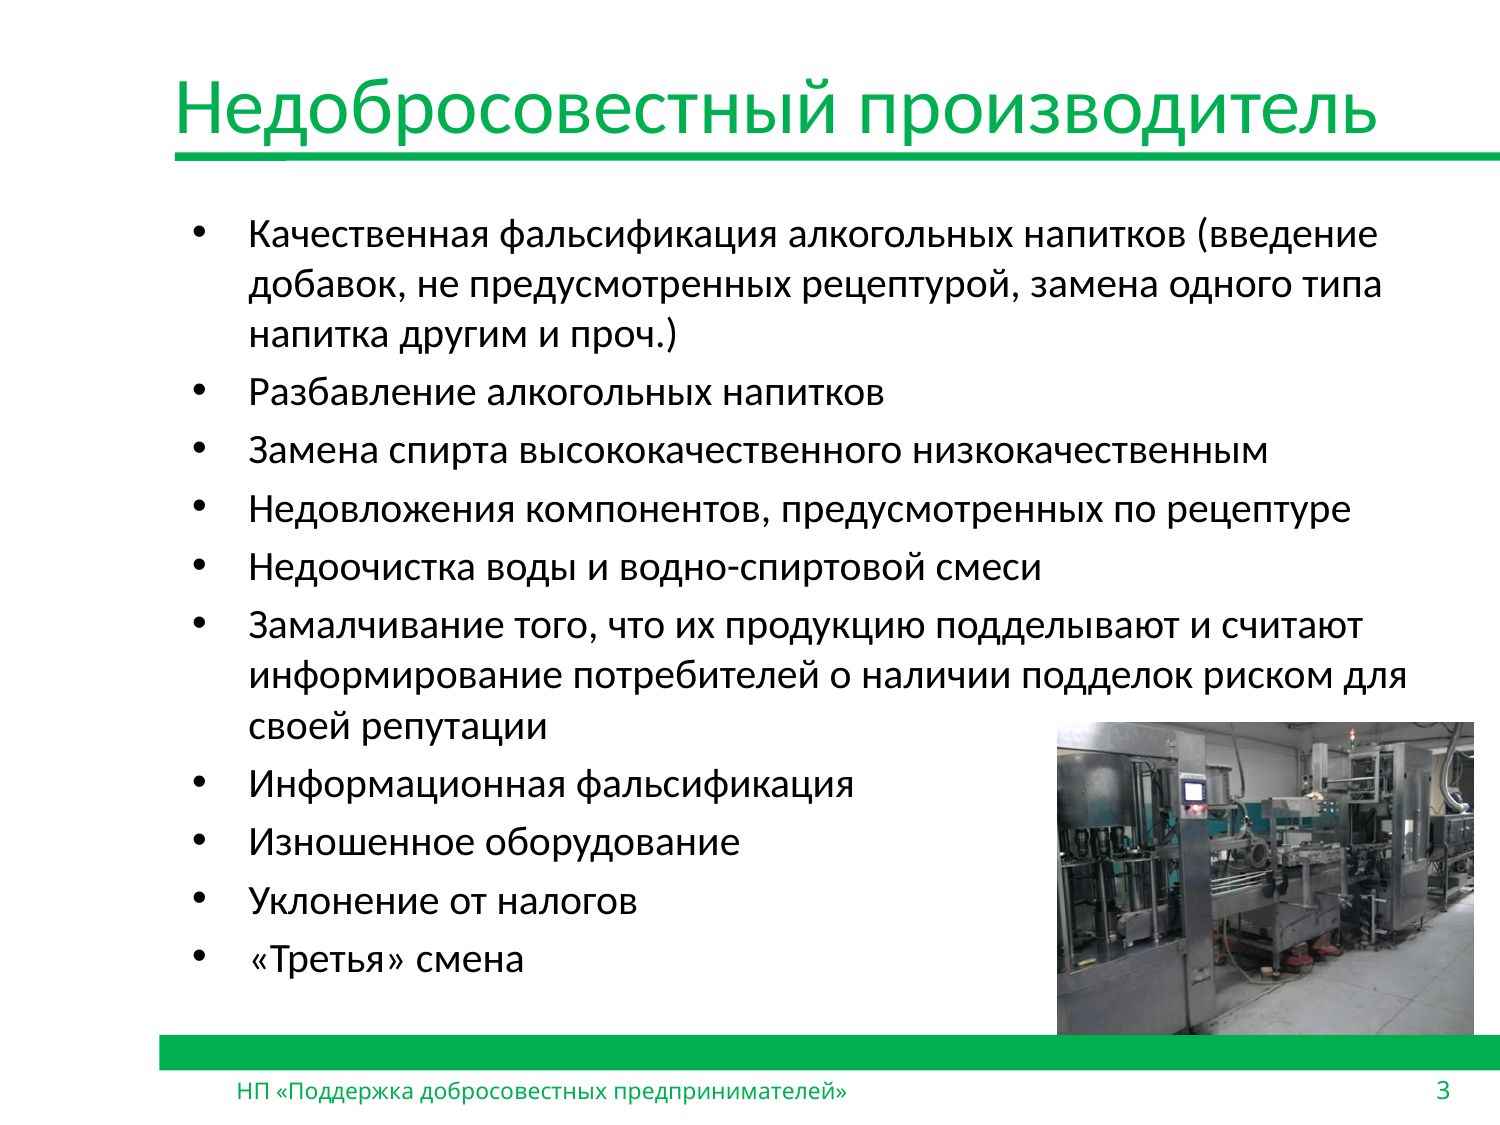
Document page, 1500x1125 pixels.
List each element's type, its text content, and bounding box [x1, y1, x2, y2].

title Недобросовестный производитель [159, 7, 1447, 195]
text_box [157, 1033, 1500, 1072]
list Качественная фальсификация алкогольных напитков (введение добавок, не предусмотренных рецептурой, замена одного типа напитка другим и проч.) Разбавление алкогольных напитков Замена спирта высококачественного низкокачественным Недовложения компонентов, предусмотренных по рецептуре Недоочистка воды и водно-спиртовой смеси Замалчивание того, что их продукцию подделывают и считают информирование потребителей о наличии подделок риском для своей репутации Информационная фальсификация Изношенное оборудование Уклонение от налогов «Третья» смена [177, 198, 1489, 705]
picture [1056, 722, 1474, 1036]
